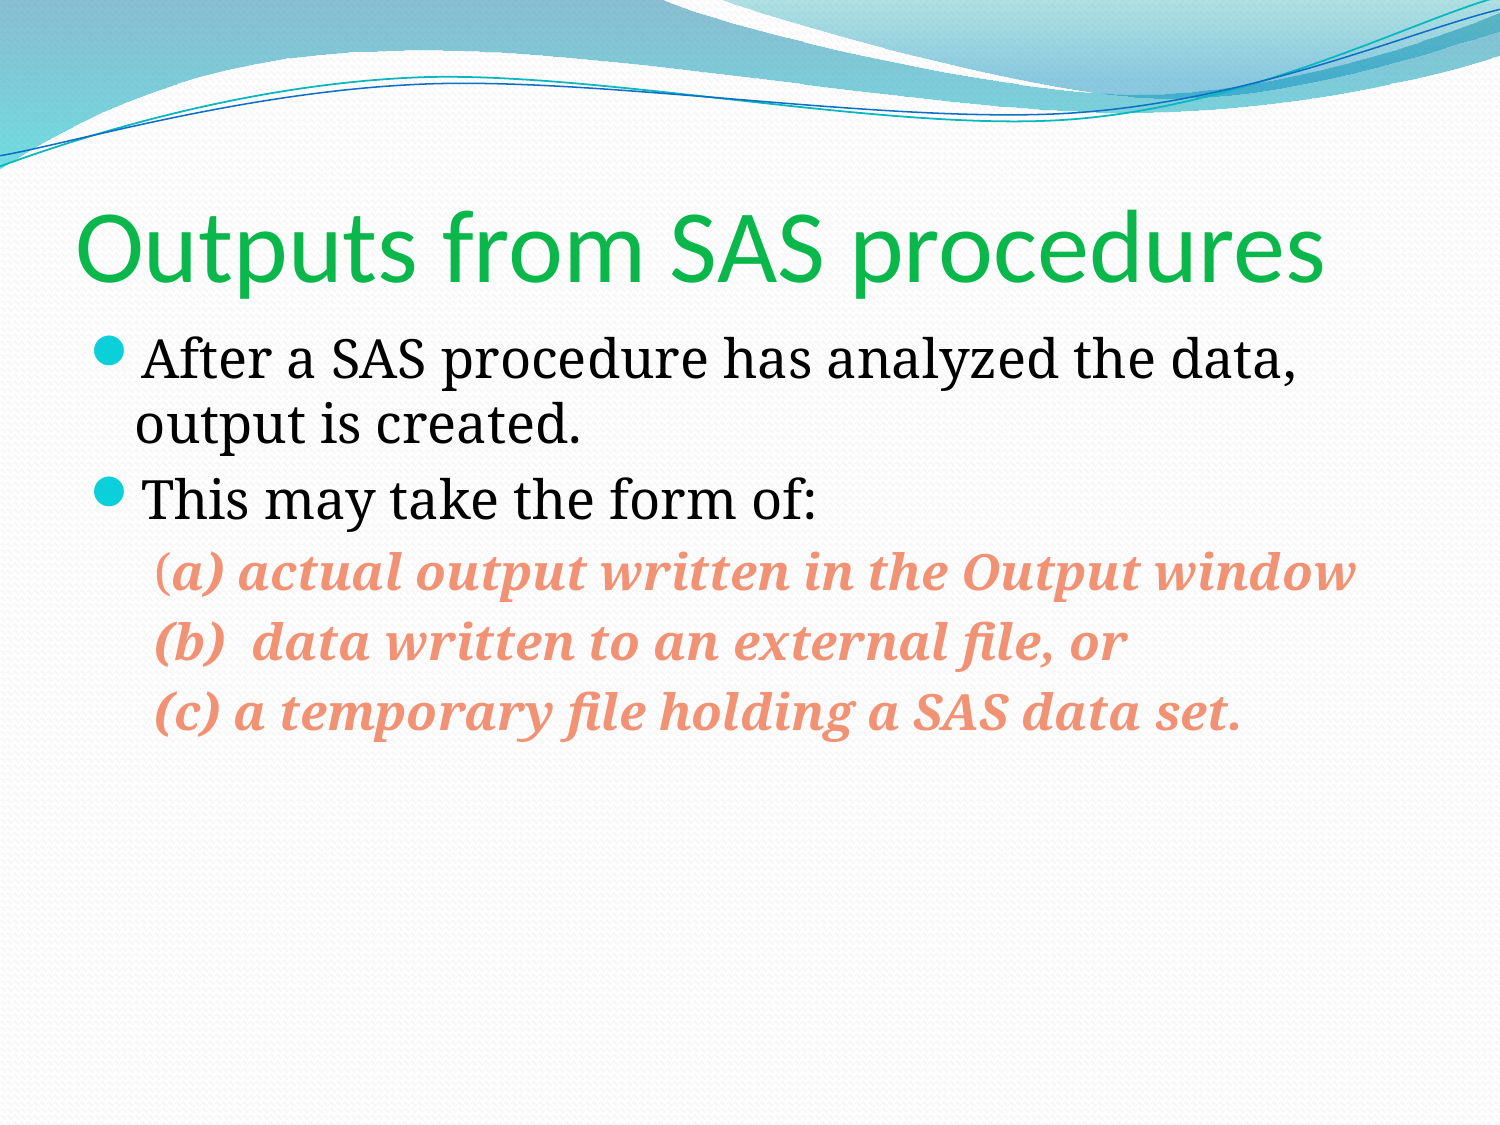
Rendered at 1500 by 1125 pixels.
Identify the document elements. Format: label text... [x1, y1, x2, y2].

title Outputs from SAS procedures [75, 115, 1425, 303]
list After a SAS procedure has analyzed the data, output is created. This may take the form of: (a) actual output written in the Output window (b) data written to an external file, or (c) a temporary file holding a SAS data set. [75, 317, 1425, 1038]
